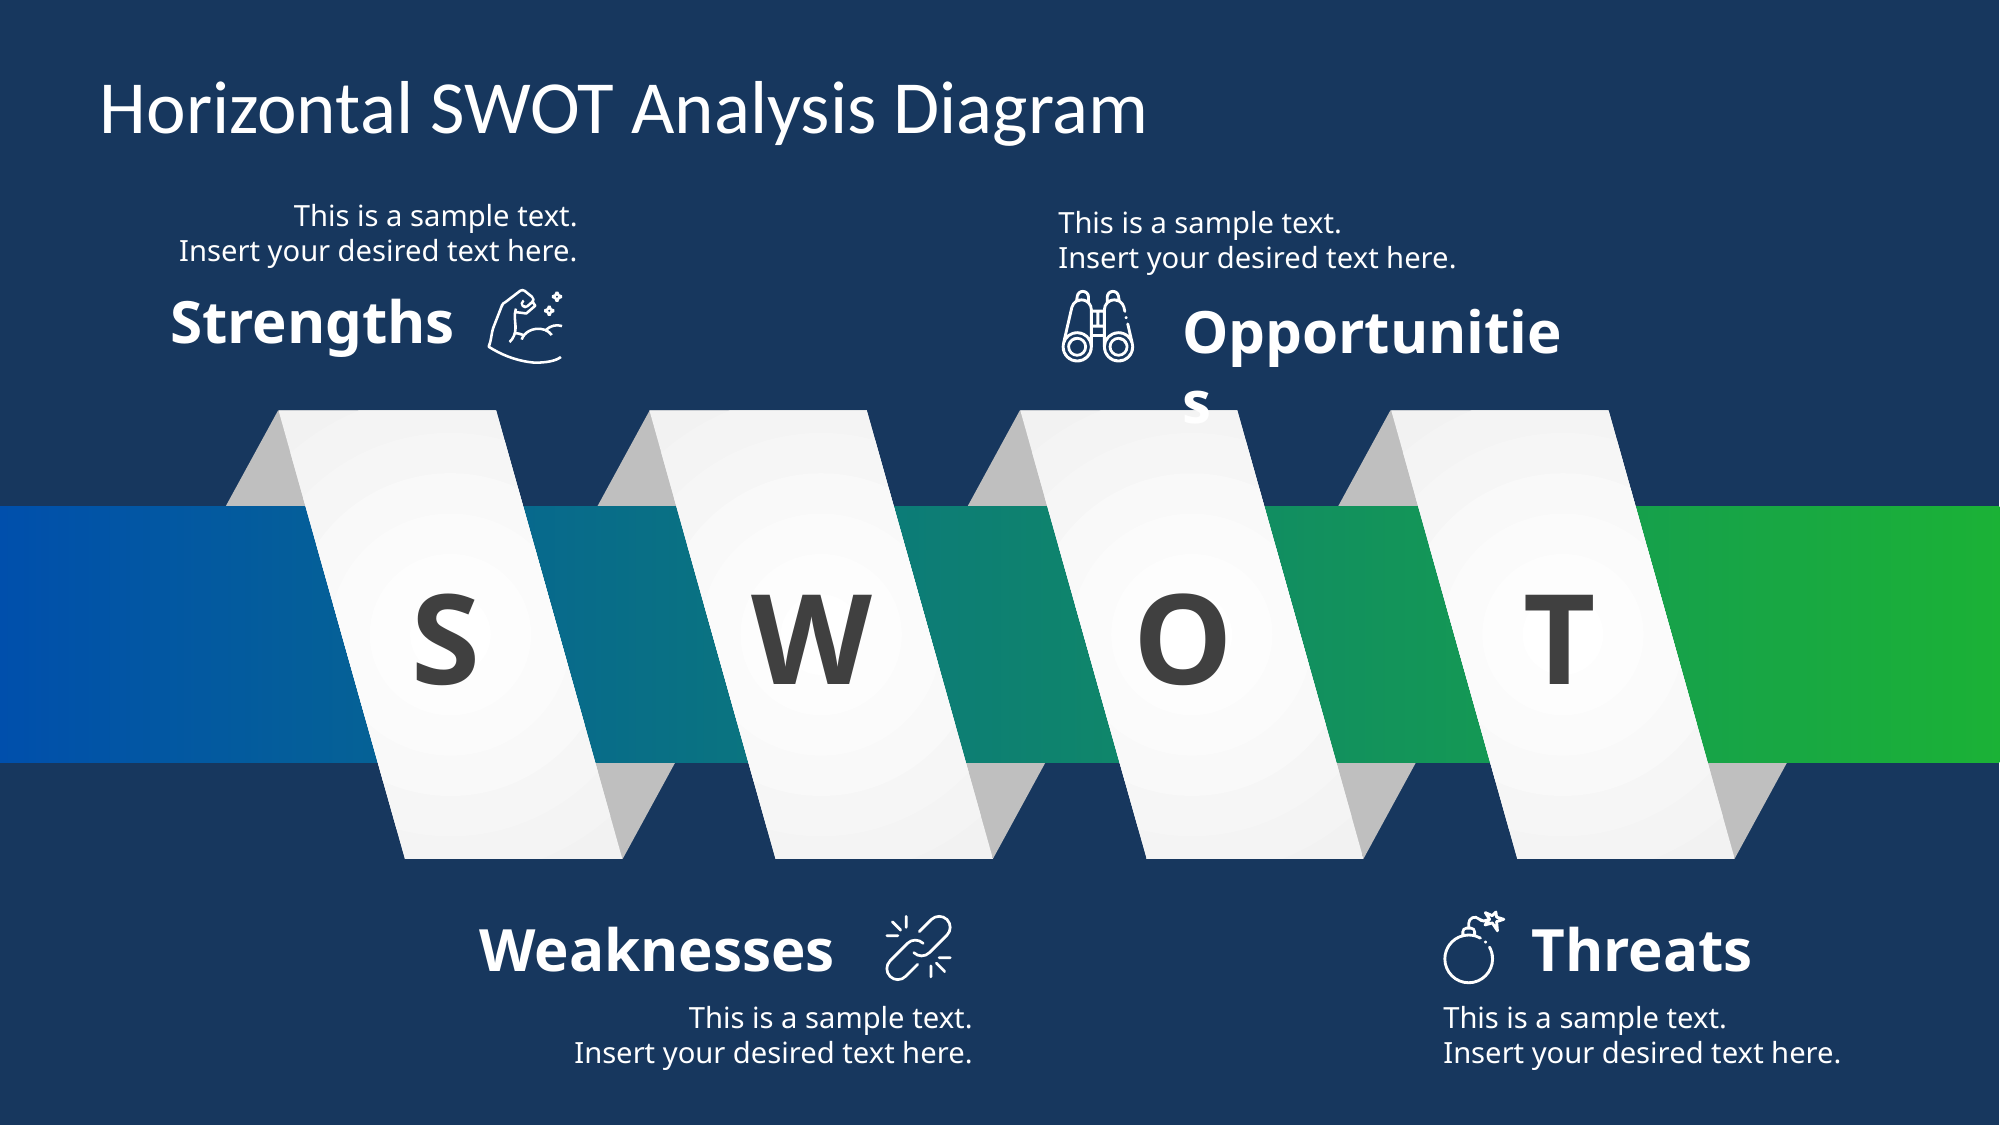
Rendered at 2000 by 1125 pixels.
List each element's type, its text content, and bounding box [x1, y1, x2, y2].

text_box [596, 763, 675, 859]
text_box [1338, 435, 1417, 506]
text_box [486, 288, 563, 365]
text_box Threats [1531, 912, 1862, 983]
text_box Weaknesses [462, 912, 835, 983]
text_box This is a sample text. Insert your desired text here. [1443, 999, 1863, 1070]
text_box [894, 506, 1119, 763]
text_box [1020, 410, 1364, 859]
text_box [1061, 289, 1135, 363]
text_box [1398, 410, 1651, 680]
text_box W [720, 559, 905, 710]
text_box S [406, 559, 487, 710]
text_box [0, 506, 377, 763]
text_box This is a sample text. Insert your desired text here. [1058, 204, 1461, 275]
text_box [1636, 506, 2000, 763]
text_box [883, 913, 953, 982]
text_box [1265, 506, 1490, 763]
text_box [1337, 763, 1416, 858]
text_box Opportunities [1182, 294, 1586, 435]
text_box O [1090, 559, 1275, 710]
text_box [1709, 763, 1787, 859]
text_box [649, 410, 993, 859]
text_box [967, 763, 1046, 859]
text_box [278, 410, 623, 859]
text_box This is a sample text. Insert your desired text here. [574, 999, 973, 1070]
text_box This is a sample text. Insert your desired text here. [99, 196, 578, 267]
text_box [524, 506, 748, 763]
text_box [967, 410, 1046, 506]
text_box [597, 411, 676, 506]
text_box T [1467, 559, 1653, 710]
text_box [225, 410, 305, 506]
text_box [1475, 568, 1735, 859]
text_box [1443, 910, 1506, 985]
title Horizontal SWOT Analysis Diagram [99, 45, 1900, 162]
text_box Strengths [99, 285, 455, 356]
